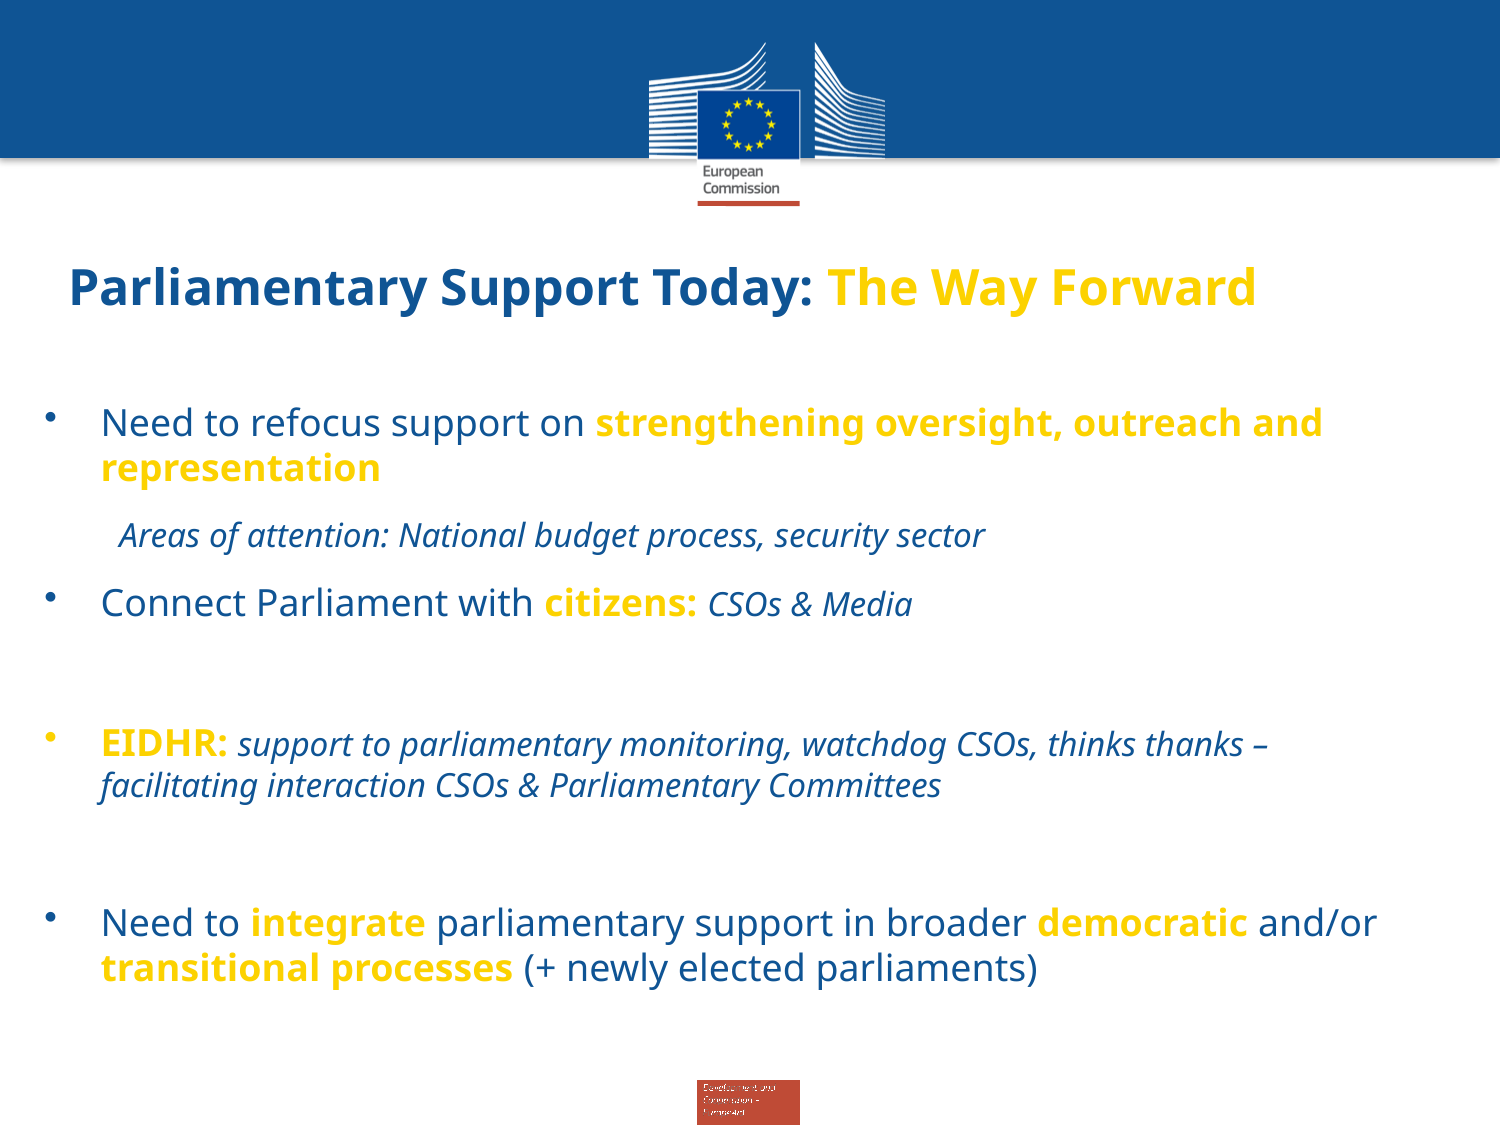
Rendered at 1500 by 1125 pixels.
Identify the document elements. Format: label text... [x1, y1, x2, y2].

title Parliamentary Support Today: The Way Forward [53, 208, 1447, 362]
list Need to refocus support on strengthening oversight, outreach and representation Areas of attention: National budget process, security sector Connect Parliament with citizens: CSOs & Media EIDHR: support to parliamentary monitoring, watchdog CSOs, thinks thanks – facilitating interaction CSOs & Parliamentary Committees Need to integrate parliamentary support in broader democratic and/or transitional processes (+ newly elected parliaments) [29, 391, 1447, 1125]
picture [649, 42, 885, 208]
